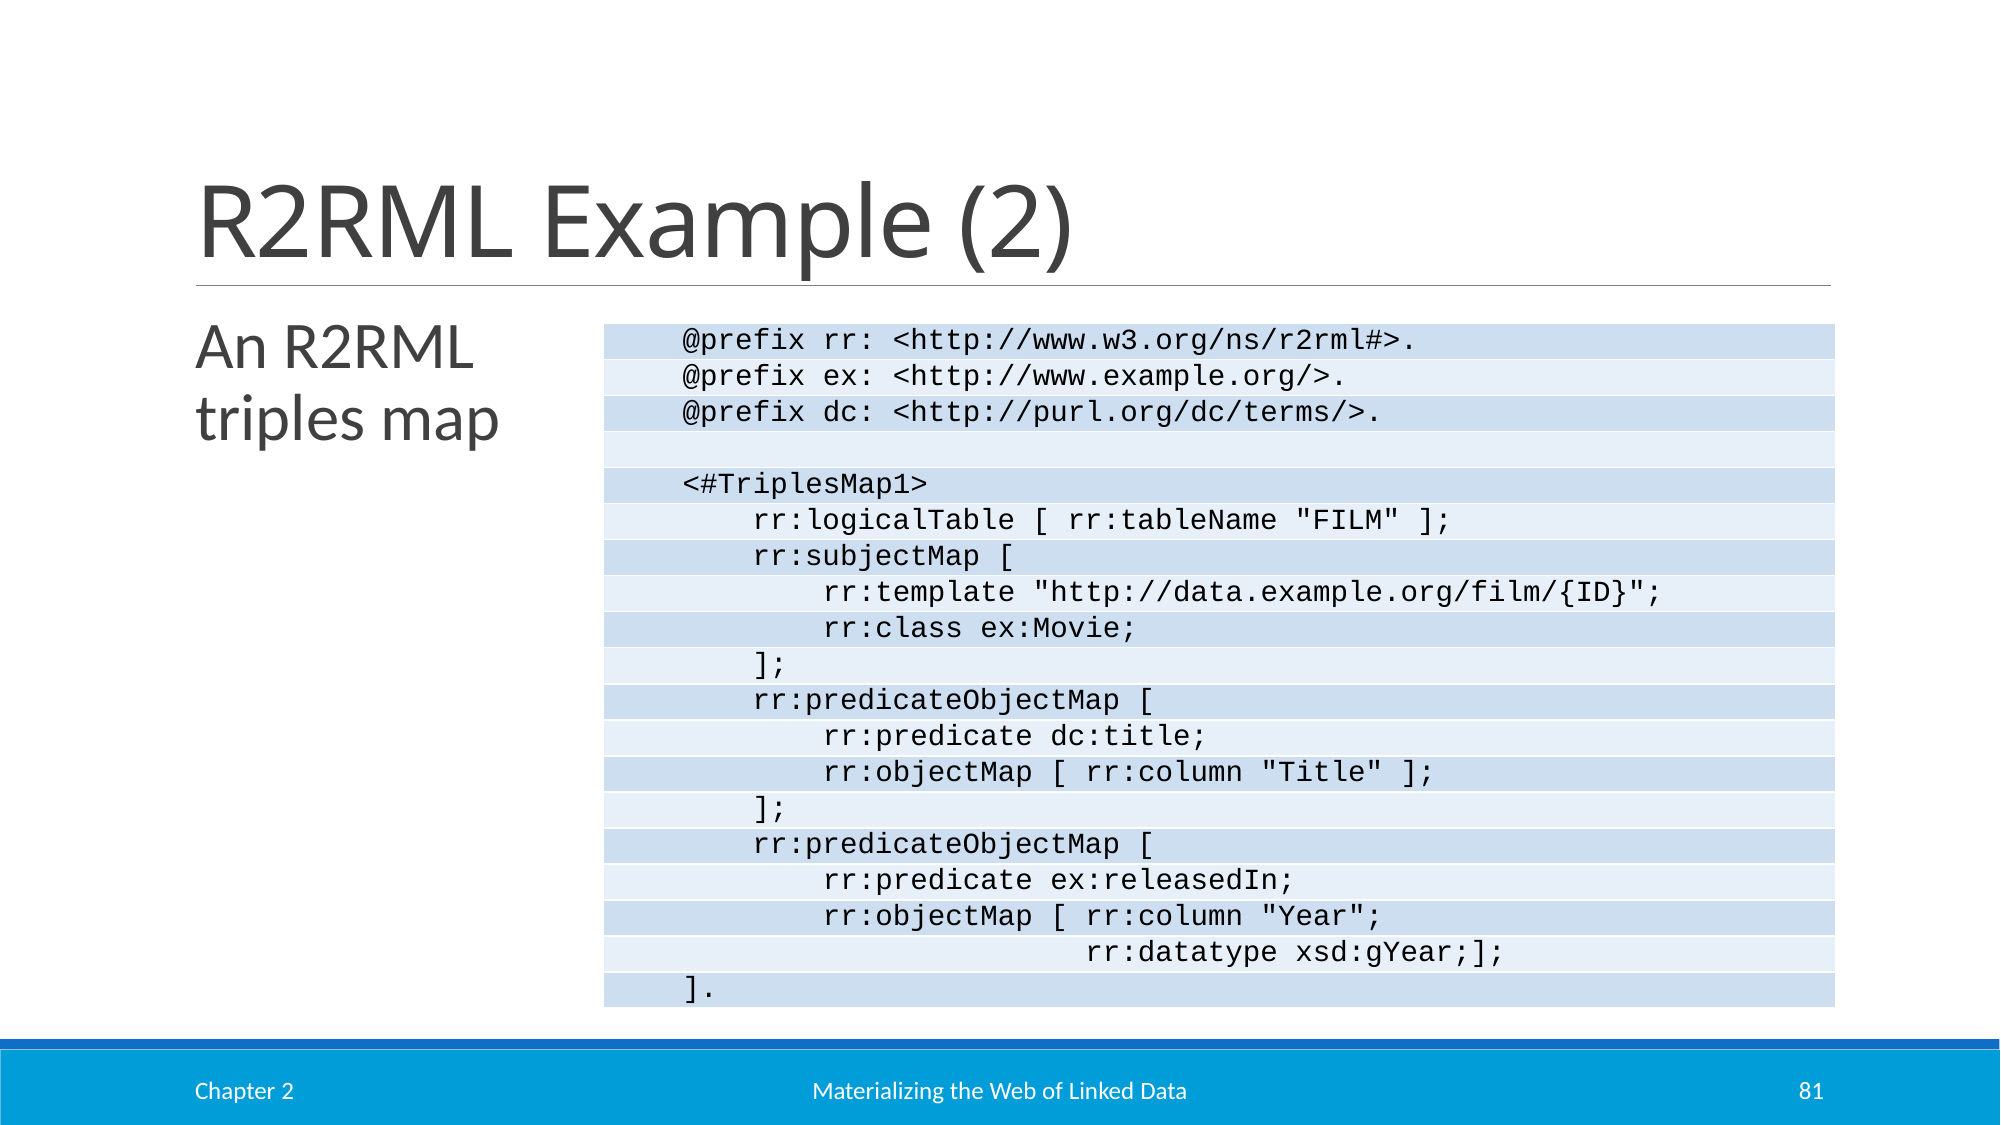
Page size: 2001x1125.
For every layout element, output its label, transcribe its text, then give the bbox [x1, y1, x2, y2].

table_cell @prefix ex: <http://www.example.org/>. [604, 360, 1835, 395]
table_cell rr:objectMap [ rr:column "Year"; [604, 901, 1835, 935]
table_cell rr:template "http://data.example.org/film/{ID}"; [604, 576, 1835, 611]
footer Materializing the Web of Linked Data [604, 1059, 1396, 1120]
table_cell rr:predicateObjectMap [ [604, 685, 1835, 719]
table_cell rr:predicate ex:releasedIn; [604, 865, 1835, 899]
slide_number Chapter 2 [180, 1059, 586, 1120]
slide_number 81 [1624, 1059, 1840, 1120]
table_cell rr:predicate dc:title; [604, 721, 1835, 755]
table_cell ]; [604, 793, 1835, 827]
table_cell rr:subjectMap [ [604, 540, 1835, 575]
table_cell [604, 432, 1835, 467]
table_cell rr:class ex:Movie; [604, 612, 1835, 647]
title R2RML Example (2) [180, 47, 1830, 285]
table_header @prefix rr: <http://www.w3.org/ns/r2rml#>. [604, 324, 1835, 359]
table_cell <#TriplesMap1> [604, 468, 1835, 503]
table_cell rr:predicateObjectMap [ [604, 829, 1835, 863]
table_cell rr:logicalTable [ rr:tableName "FILM" ]; [604, 504, 1835, 539]
table_cell @prefix dc: <http://purl.org/dc/terms/>. [604, 396, 1835, 431]
table_cell ]; [604, 648, 1835, 683]
list An R2RML triples map [180, 302, 576, 1017]
table_cell ]. [604, 973, 1835, 1007]
table_cell rr:objectMap [ rr:column "Title" ]; [604, 757, 1835, 791]
table_cell rr:datatype xsd:gYear;]; [604, 937, 1835, 971]
